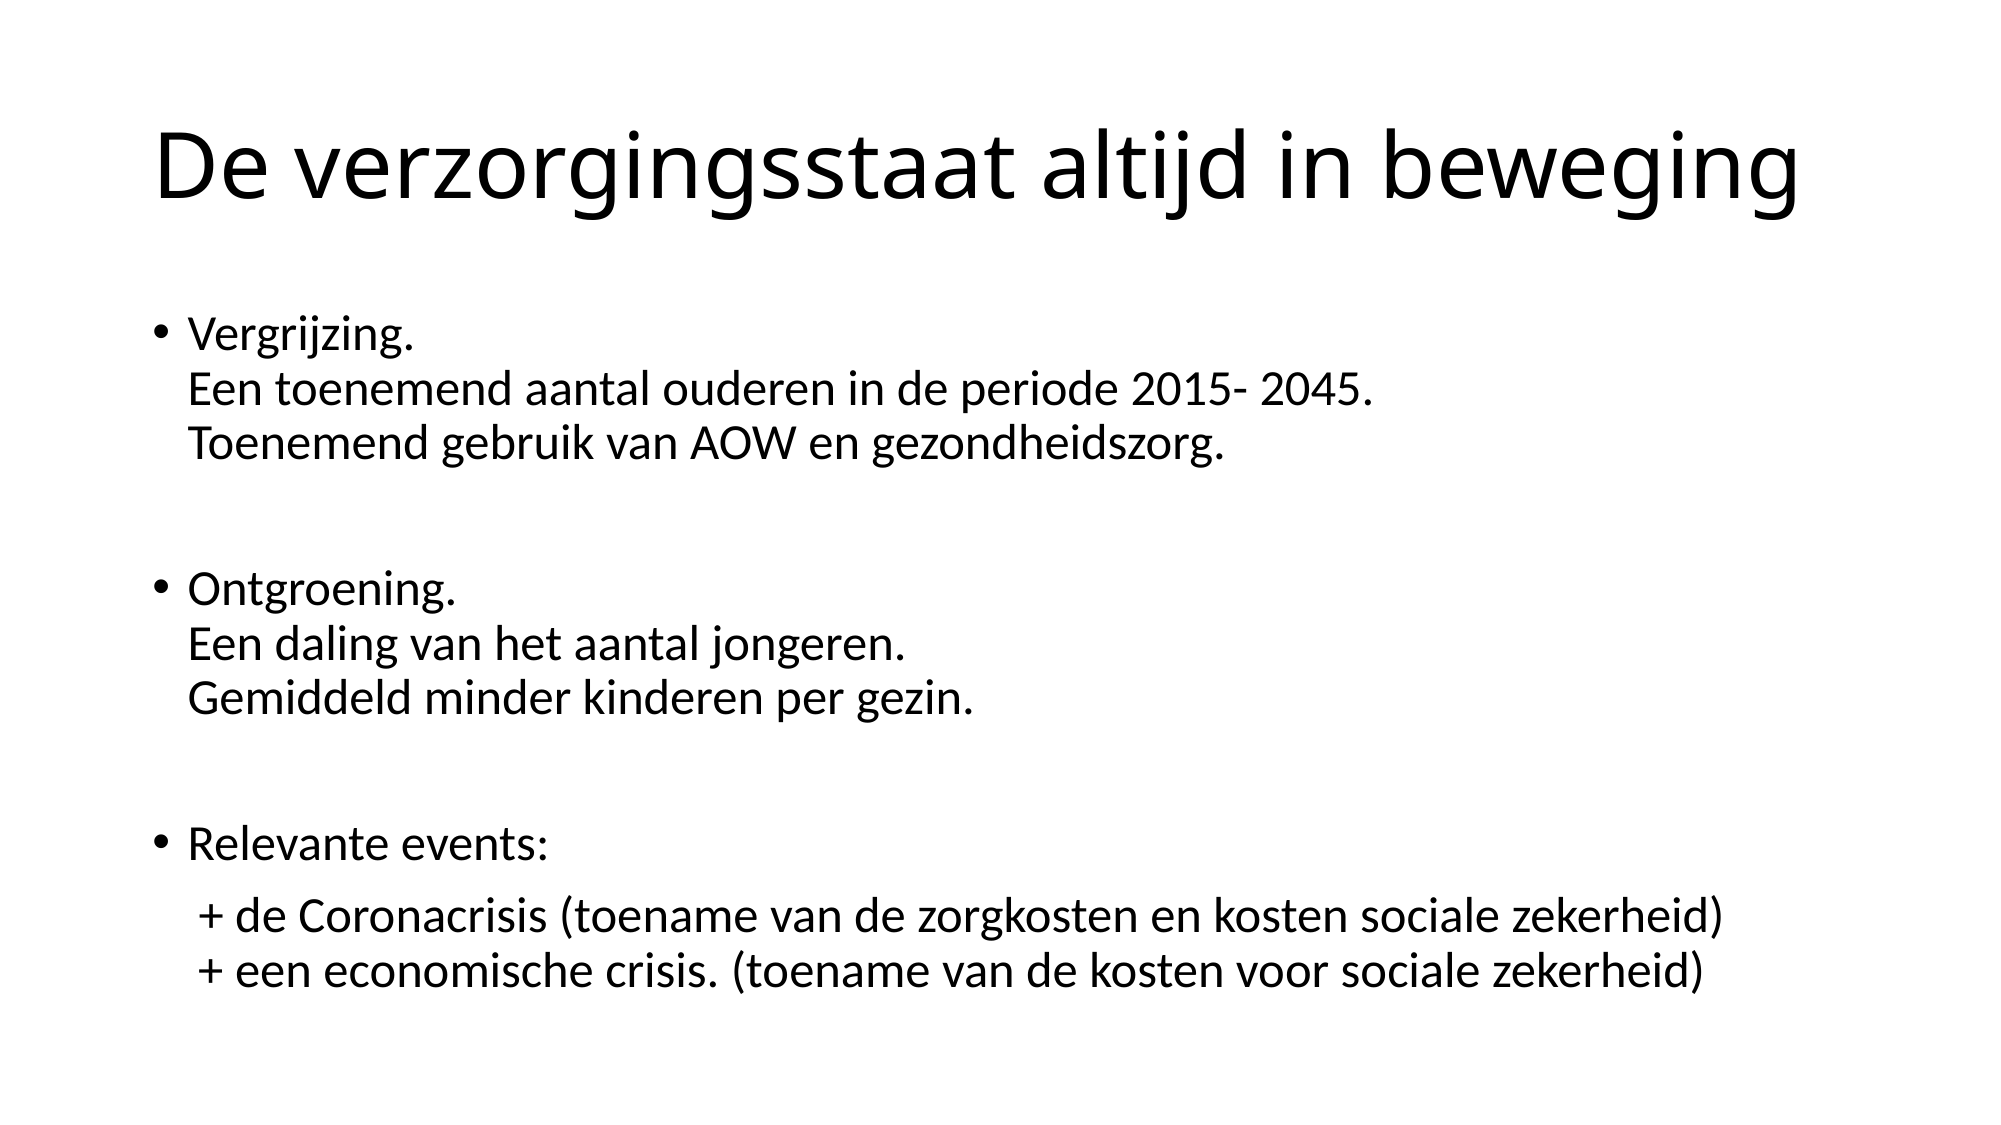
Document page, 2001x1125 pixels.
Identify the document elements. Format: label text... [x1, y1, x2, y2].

list Vergrijzing. Een toenemend aantal ouderen in de periode 2015- 2045. Toenemend gebruik van AOW en gezondheidszorg. Ontgroening. Een daling van het aantal jongeren. Gemiddeld minder kinderen per gezin. Relevante events: + de Coronacrisis (toename van de zorgkosten en kosten sociale zekerheid) + een economische crisis. (toename van de kosten voor sociale zekerheid) [137, 299, 1863, 1014]
title De verzorgingsstaat altijd in beweging [137, 59, 1863, 278]
